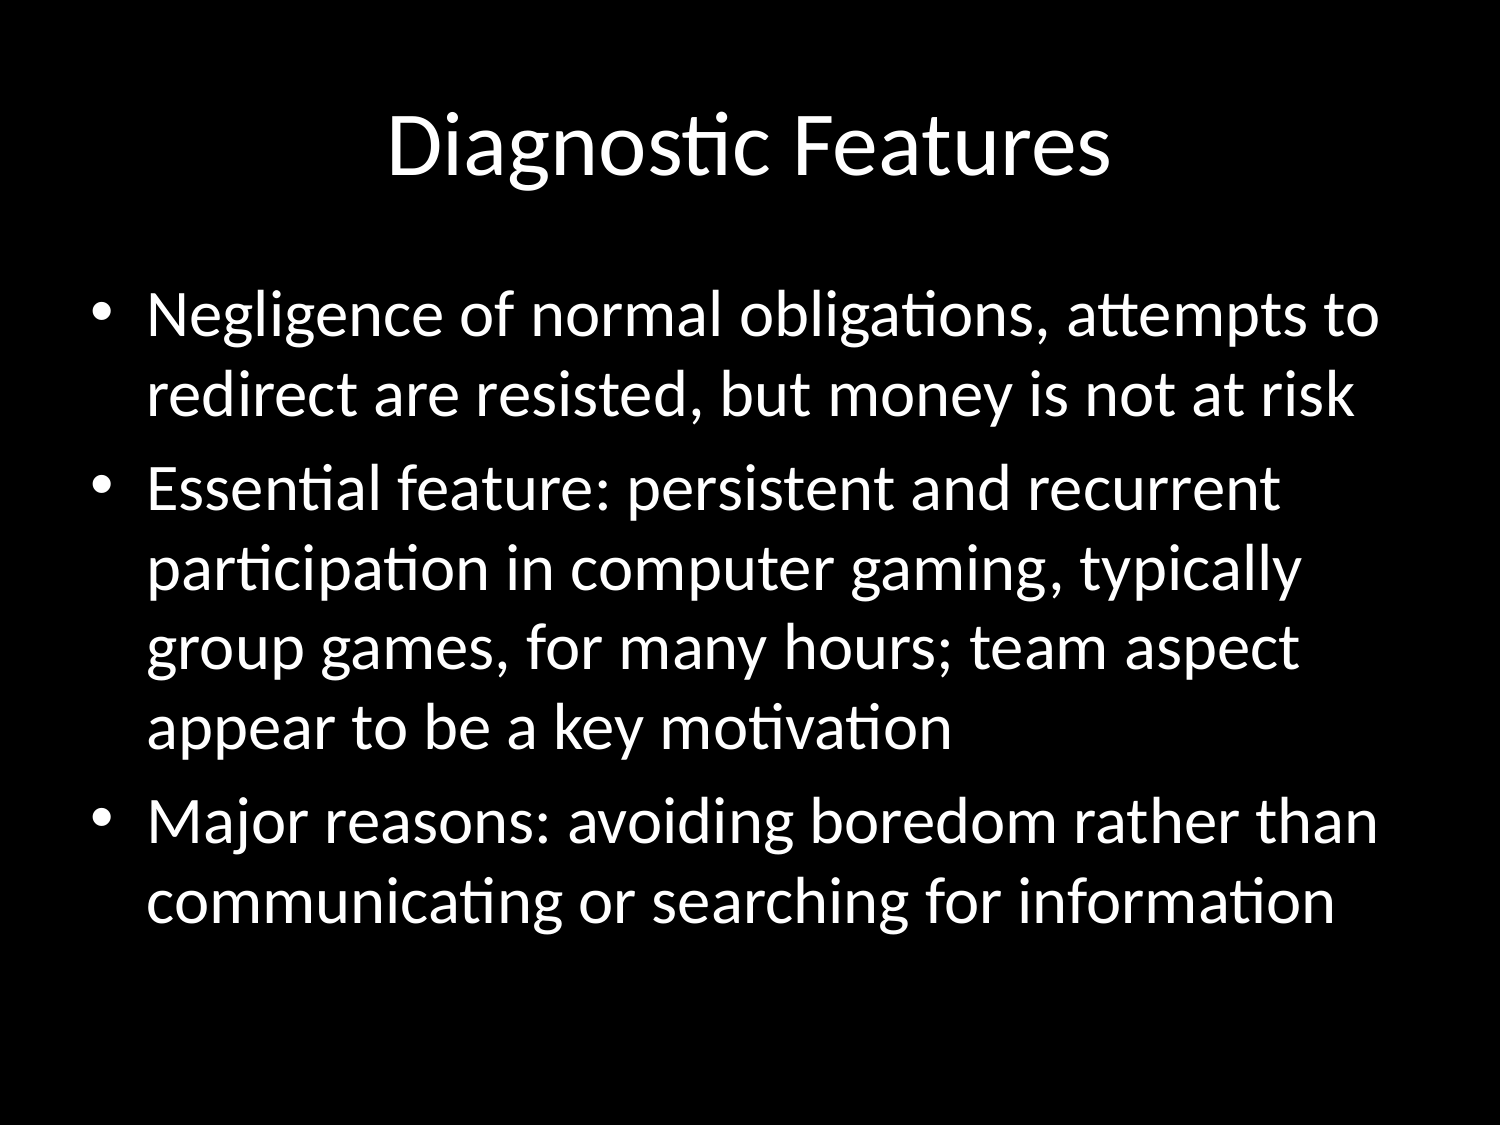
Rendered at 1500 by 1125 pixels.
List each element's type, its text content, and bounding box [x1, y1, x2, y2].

list Negligence of normal obligations, attempts to redirect are resisted, but money is not at risk Essential feature: persistent and recurrent participation in computer gaming, typically group games, for many hours; team aspect appear to be a key motivation Major reasons: avoiding boredom rather than communicating or searching for information [75, 262, 1425, 1005]
title Diagnostic Features [75, 45, 1425, 233]
